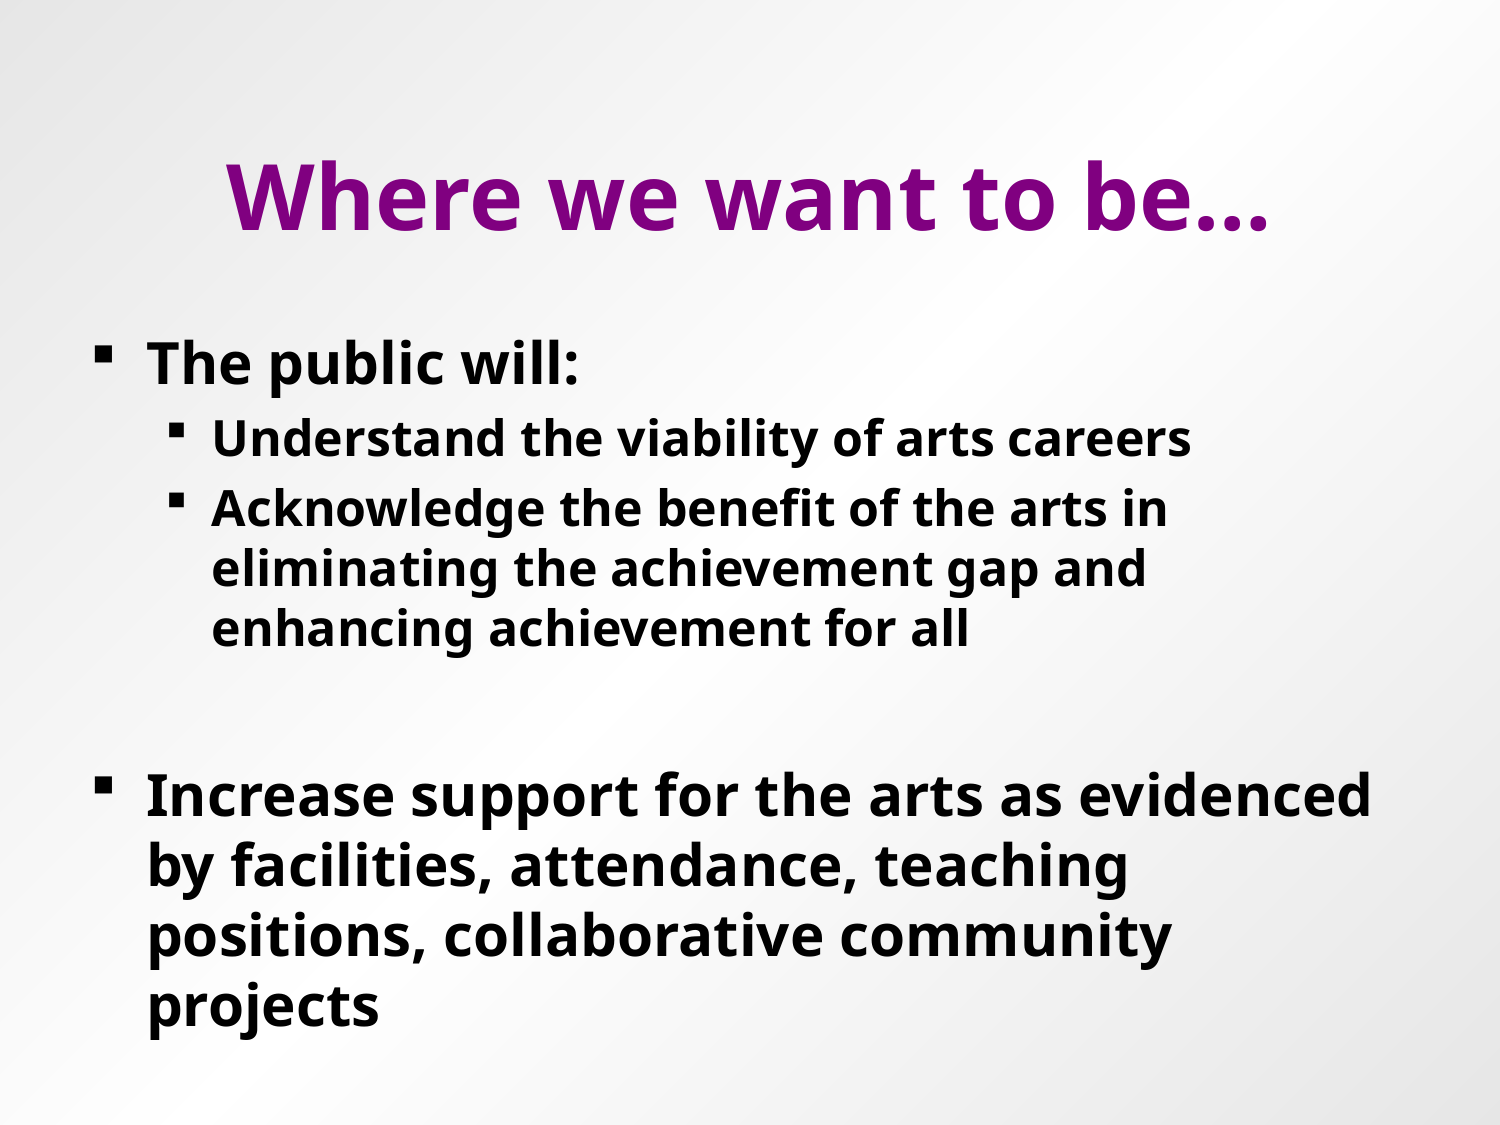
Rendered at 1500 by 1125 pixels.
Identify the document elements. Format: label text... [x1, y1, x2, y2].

title Where we want to be… [74, 99, 1426, 237]
list The public will: Understand the viability of arts careers Acknowledge the benefit of the arts in eliminating the achievement gap and enhancing achievement for all Increase support for the arts as evidenced by facilities, attendance, teaching positions, collaborative community projects [74, 237, 1426, 1056]
